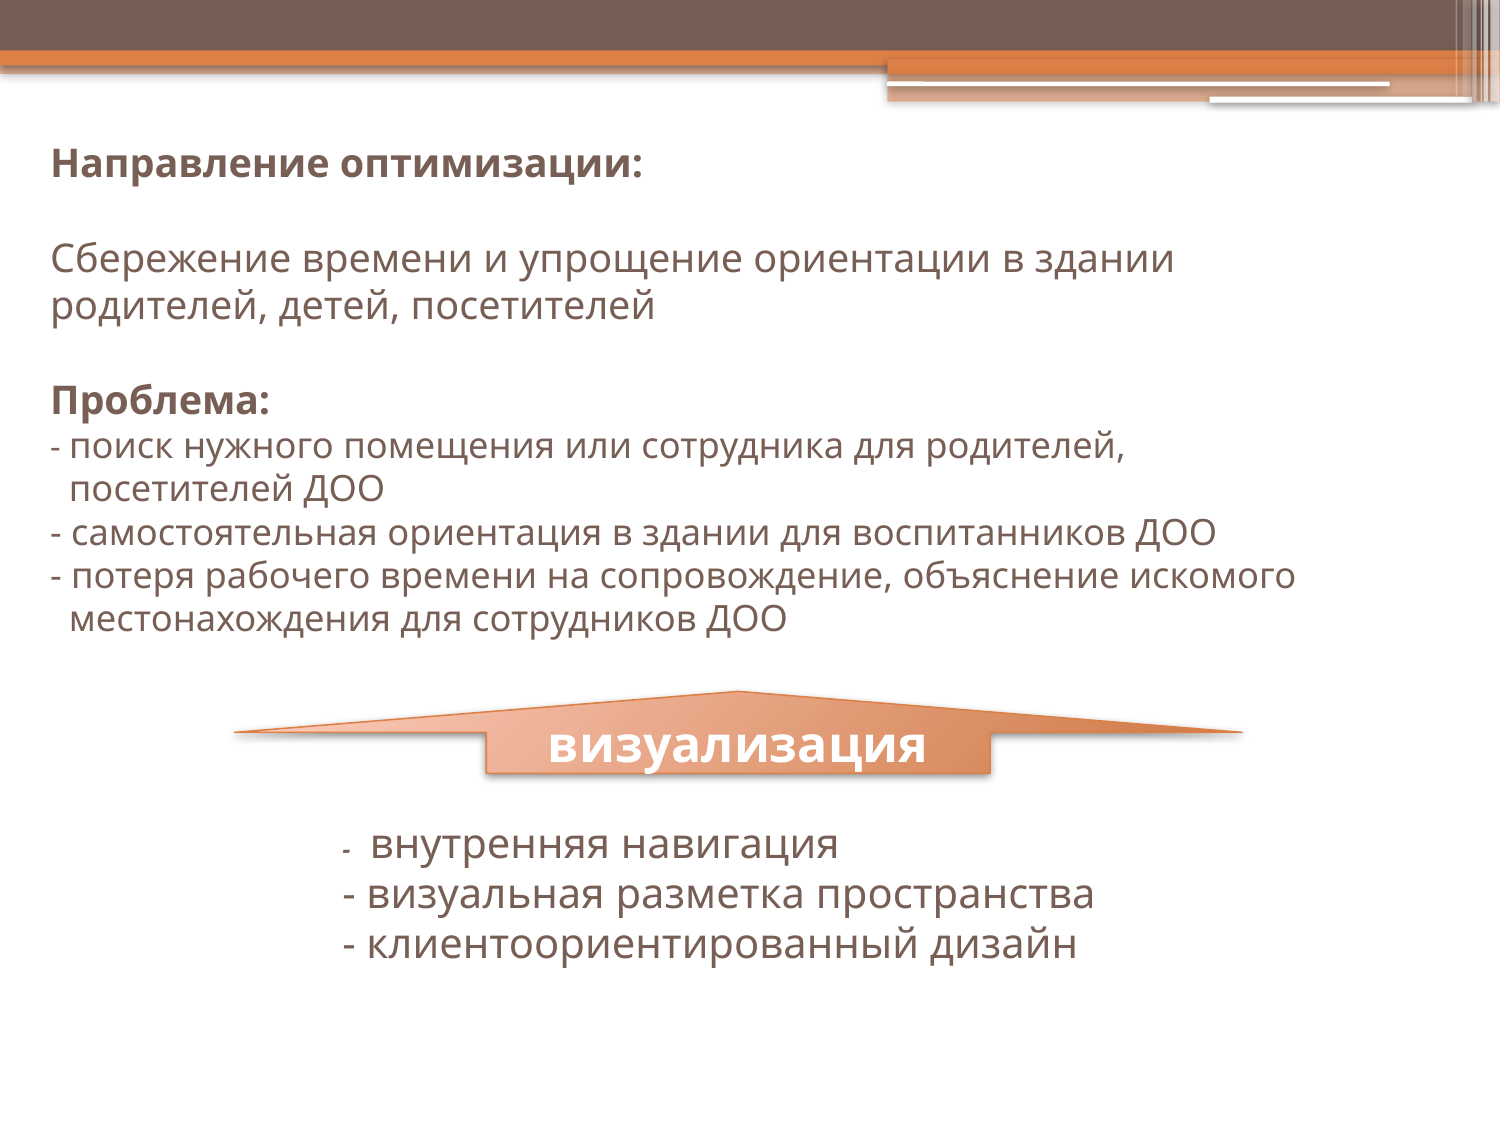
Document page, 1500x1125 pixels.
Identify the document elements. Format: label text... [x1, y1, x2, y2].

text_box визуализация [233, 690, 1243, 775]
text_box - внутренняя навигация - визуальная разметка пространства - клиентоориентированный дизайн [327, 809, 1111, 975]
title Направление оптимизации: Сбережение времени и упрощение ориентации в здании родителей, детей, посетителей Проблема: - поиск нужного помещения или сотрудника для родителей, посетителей ДОО - самостоятельная ориентация в здании для воспитанников ДОО - потеря рабочего времени на сопровождение, объяснение искомого местонахождения для сотрудников ДОО [35, 82, 1418, 692]
